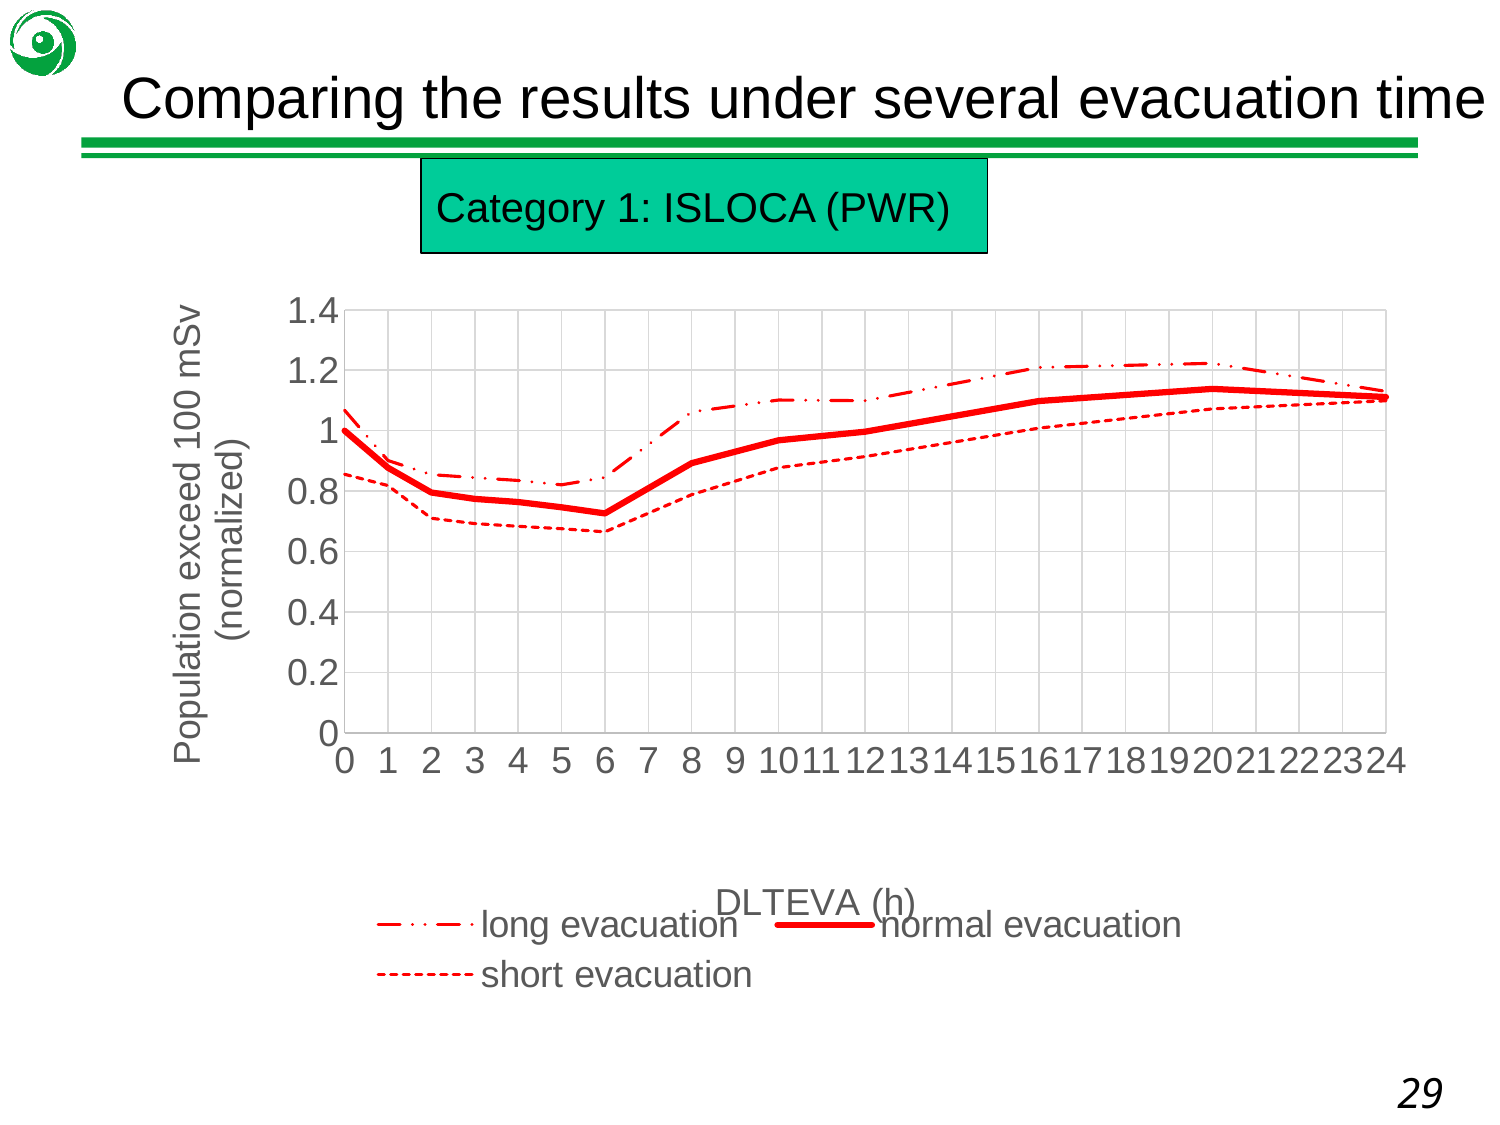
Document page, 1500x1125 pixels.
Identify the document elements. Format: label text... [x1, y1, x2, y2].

picture [0, 0, 88, 88]
title Comparing the results under several evacuation time [87, 42, 1500, 138]
text_box Category 1: ISLOCA (PWR) [420, 158, 988, 254]
chart [127, 273, 1433, 1004]
